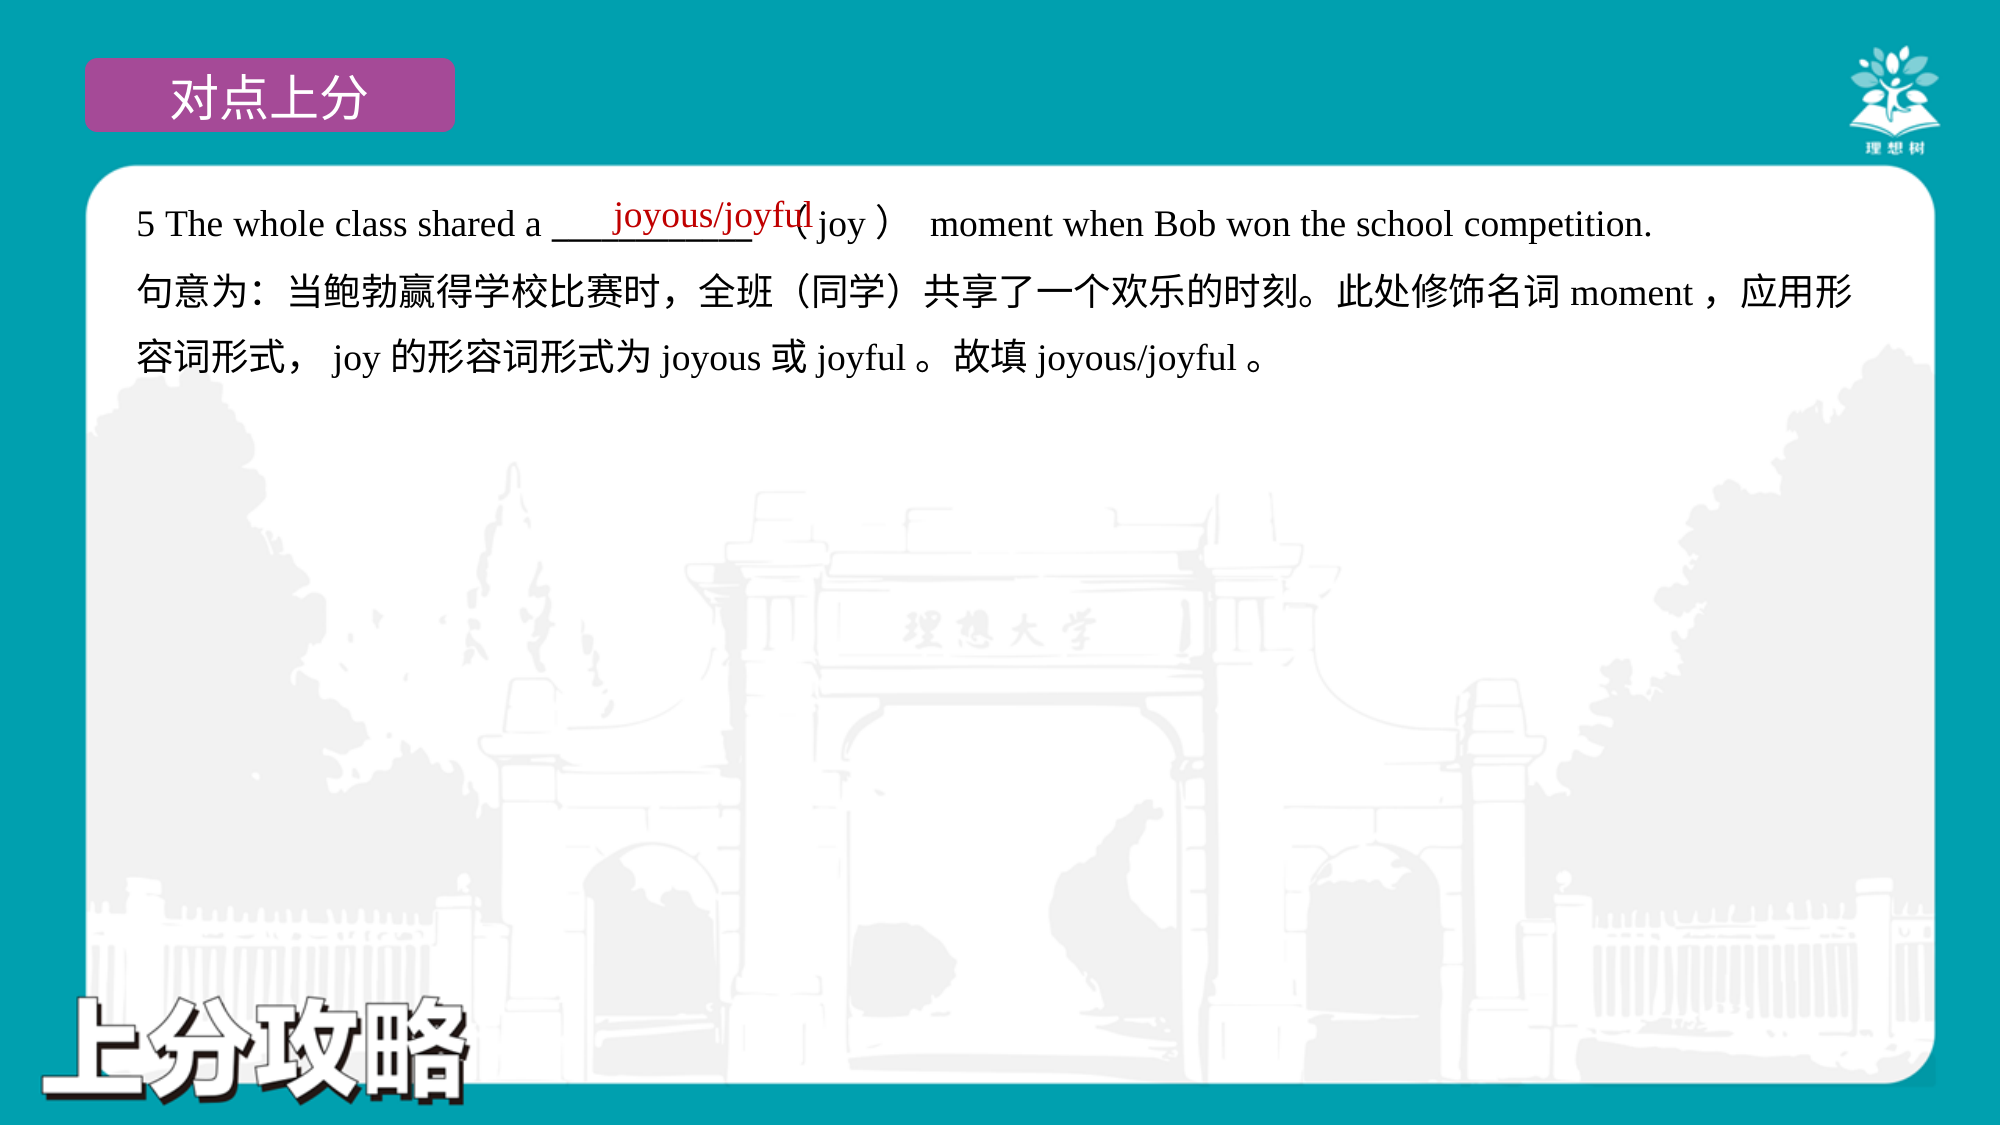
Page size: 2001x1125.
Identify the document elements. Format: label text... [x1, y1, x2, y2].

text_box joyous/joyful [599, 168, 828, 228]
text_box 5 The whole class shared a ____________ （joy） moment when Bob won the school competition. [136, 176, 1865, 237]
picture [0, 0, 2000, 1125]
text_box 句意为：当鲍勃赢得学校比赛时，全班（同学）共享了一个欢乐的时刻。此处修饰名词moment，应用形 容词形式，joy的形容词形式为joyous或joyful。故填joyous/joyful。 [136, 244, 1865, 372]
